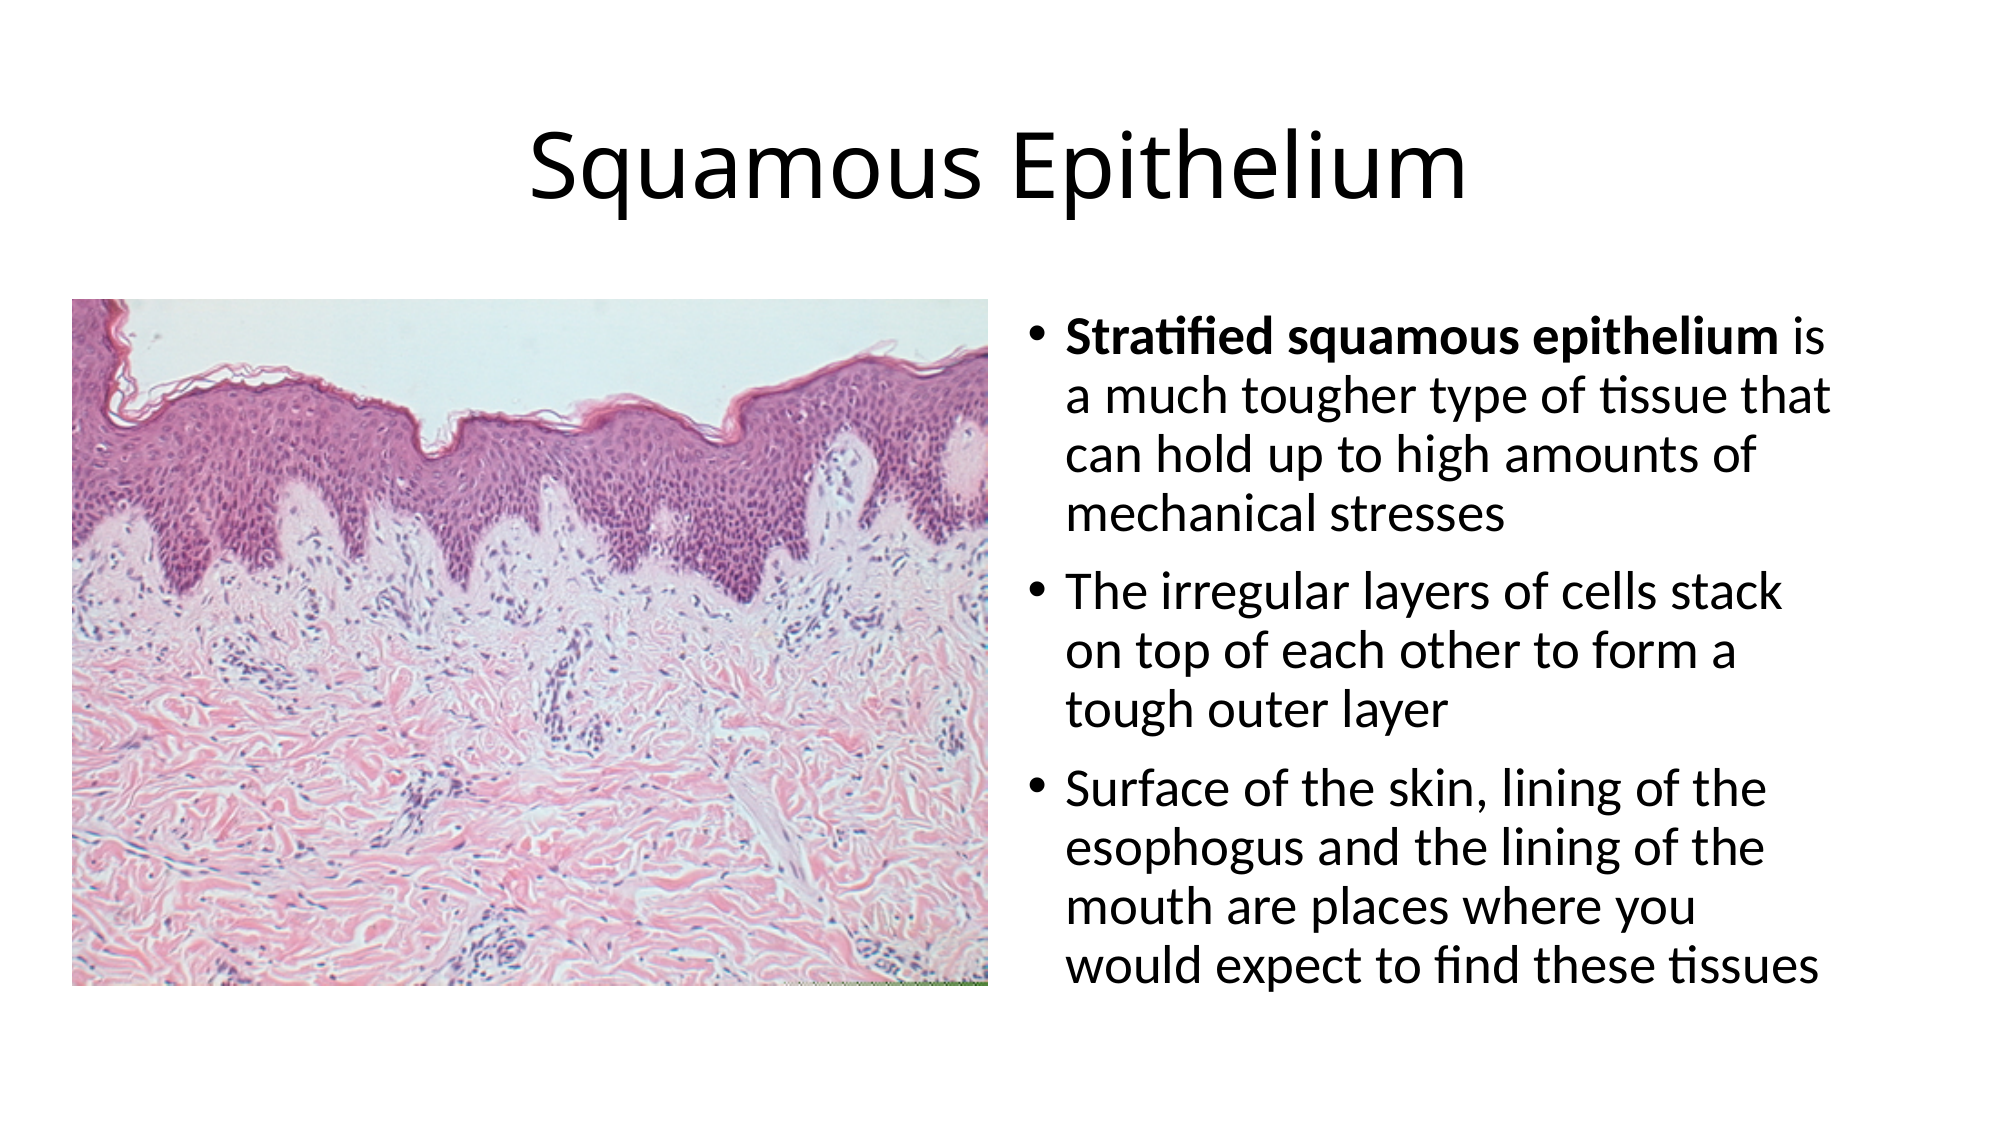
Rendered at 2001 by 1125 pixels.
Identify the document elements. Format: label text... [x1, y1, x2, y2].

title Squamous Epithelium [137, 59, 1863, 278]
picture [72, 299, 988, 986]
list Stratified squamous epithelium is a much tougher type of tissue that can hold up to high amounts of mechanical stresses The irregular layers of cells stack on top of each other to form a tough outer layer Surface of the skin, lining of the esophogus and the lining of the mouth are places where you would expect to find these tissues [1012, 299, 1863, 1014]
